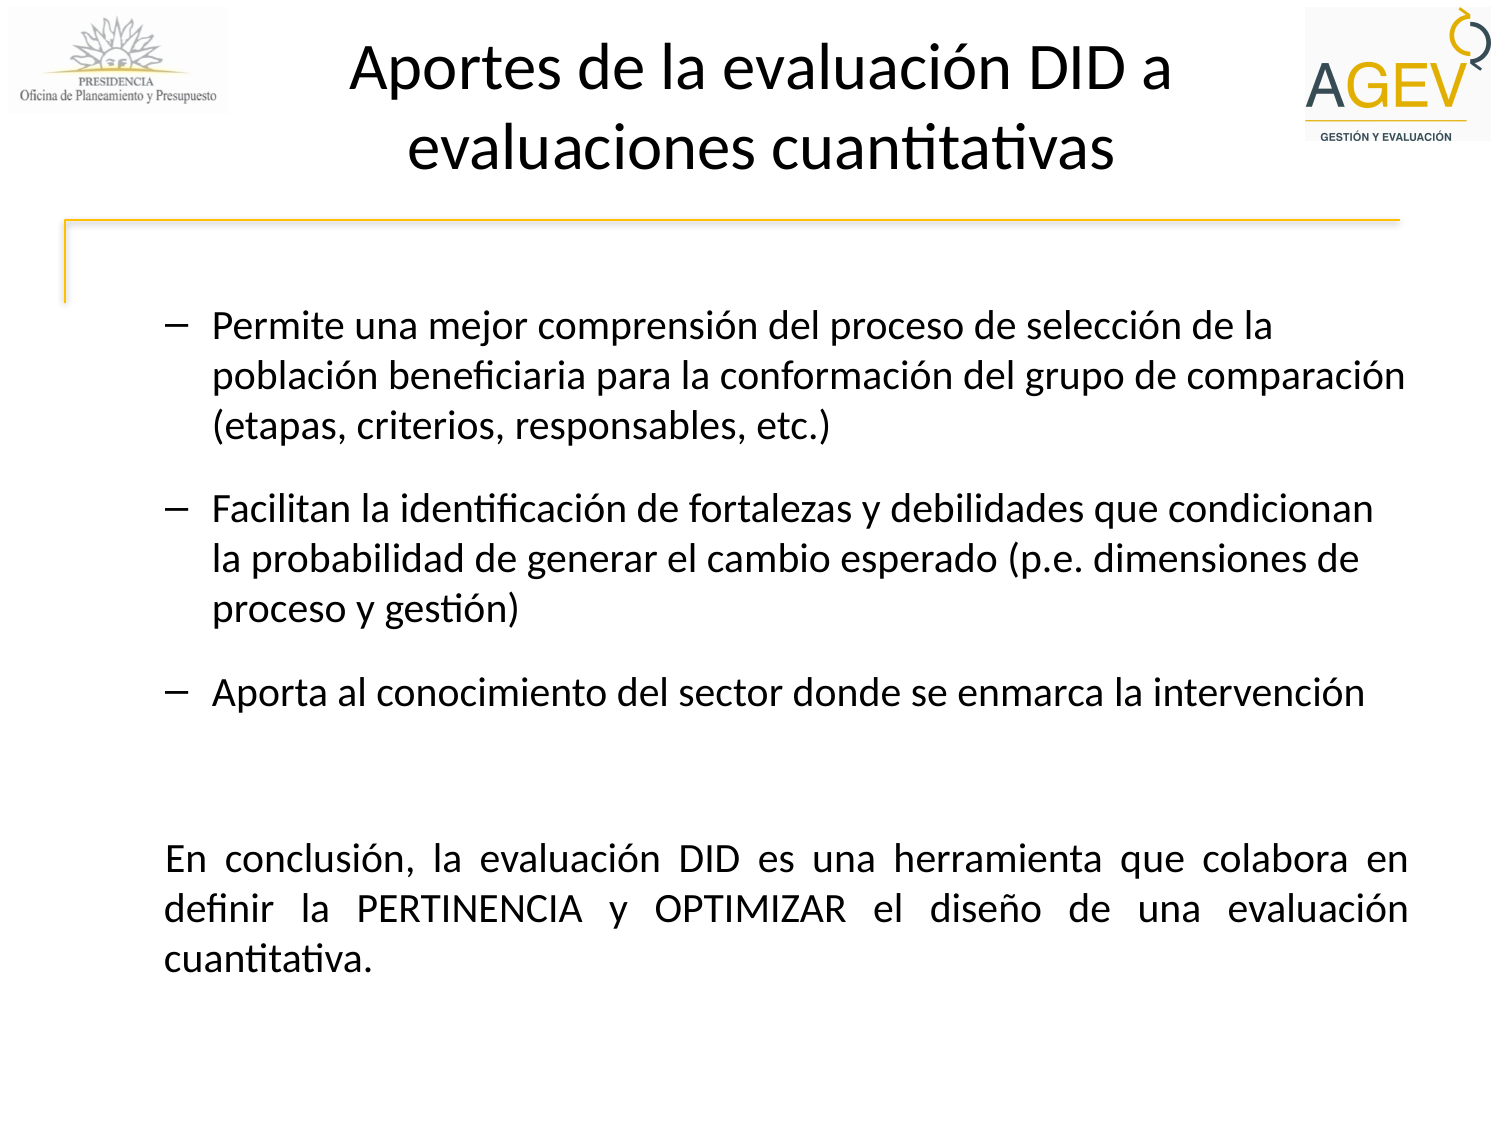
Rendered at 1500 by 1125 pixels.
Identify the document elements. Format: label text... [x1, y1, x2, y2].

picture [1305, 7, 1491, 141]
title Aportes de la evaluación DID a evaluaciones cuantitativas [241, 8, 1282, 197]
picture [8, 7, 228, 114]
list Permite una mejor comprensión del proceso de selección de la población beneficiaria para la conformación del grupo de comparación (etapas, criterios, responsables, etc.) Facilitan la identificación de fortalezas y debilidades que condicionan la probabilidad de generar el cambio esperado (p.e. dimensiones de proceso y gestión) Aporta al conocimiento del sector donde se enmarca la intervención En conclusión, la evaluación DID es una herramienta que colabora en definir la PERTINENCIA y OPTIMIZAR el diseño de una evaluación cuantitativa. [74, 231, 1426, 1017]
